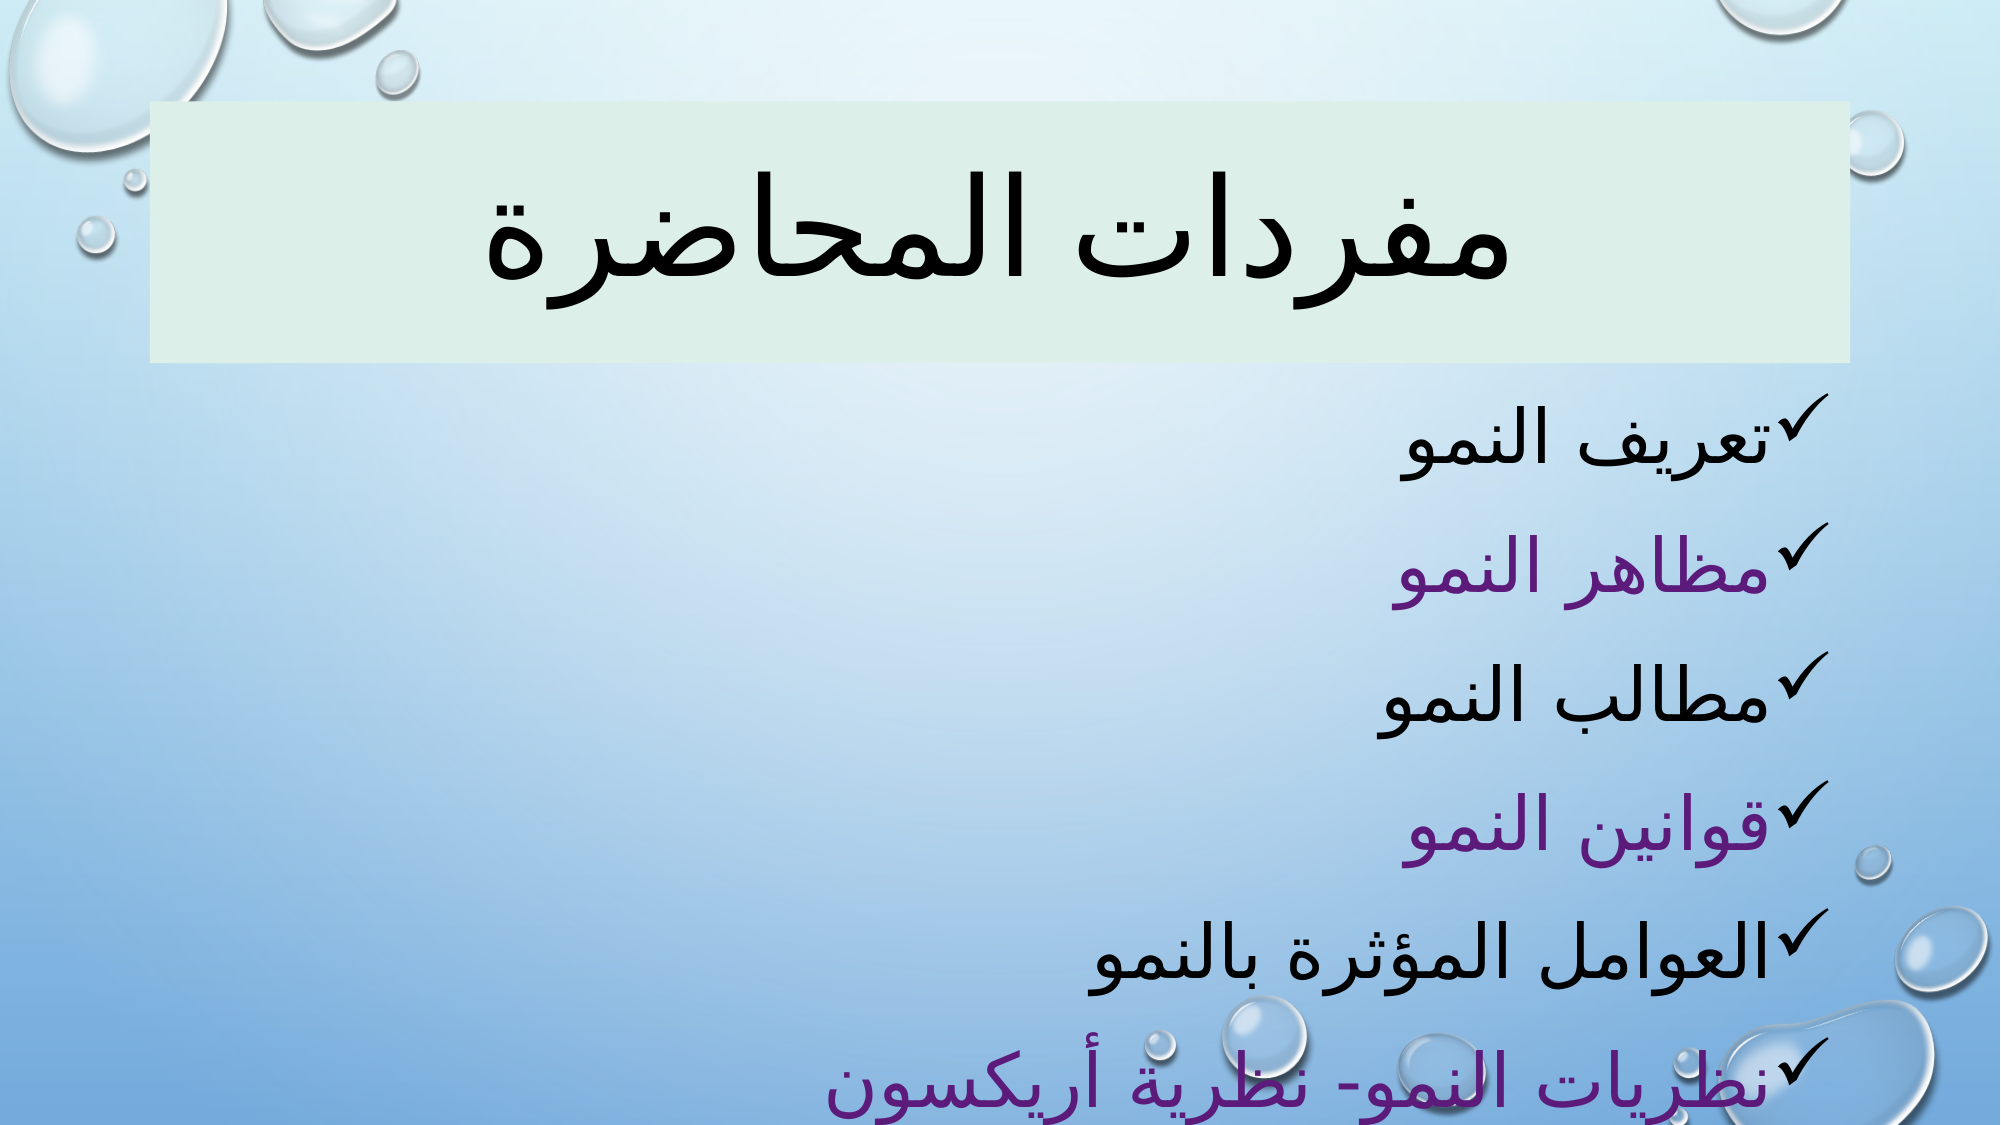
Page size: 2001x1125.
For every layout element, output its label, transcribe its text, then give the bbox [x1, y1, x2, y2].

title مفردات المحاضرة [149, 101, 1851, 364]
list تعريف النمو مظاهر النمو مطالب النمو قوانين النمو العوامل المؤثرة بالنمو نظريات النمو- نظرية أريكسون [149, 363, 1850, 1107]
picture [0, 0, 2000, 1125]
